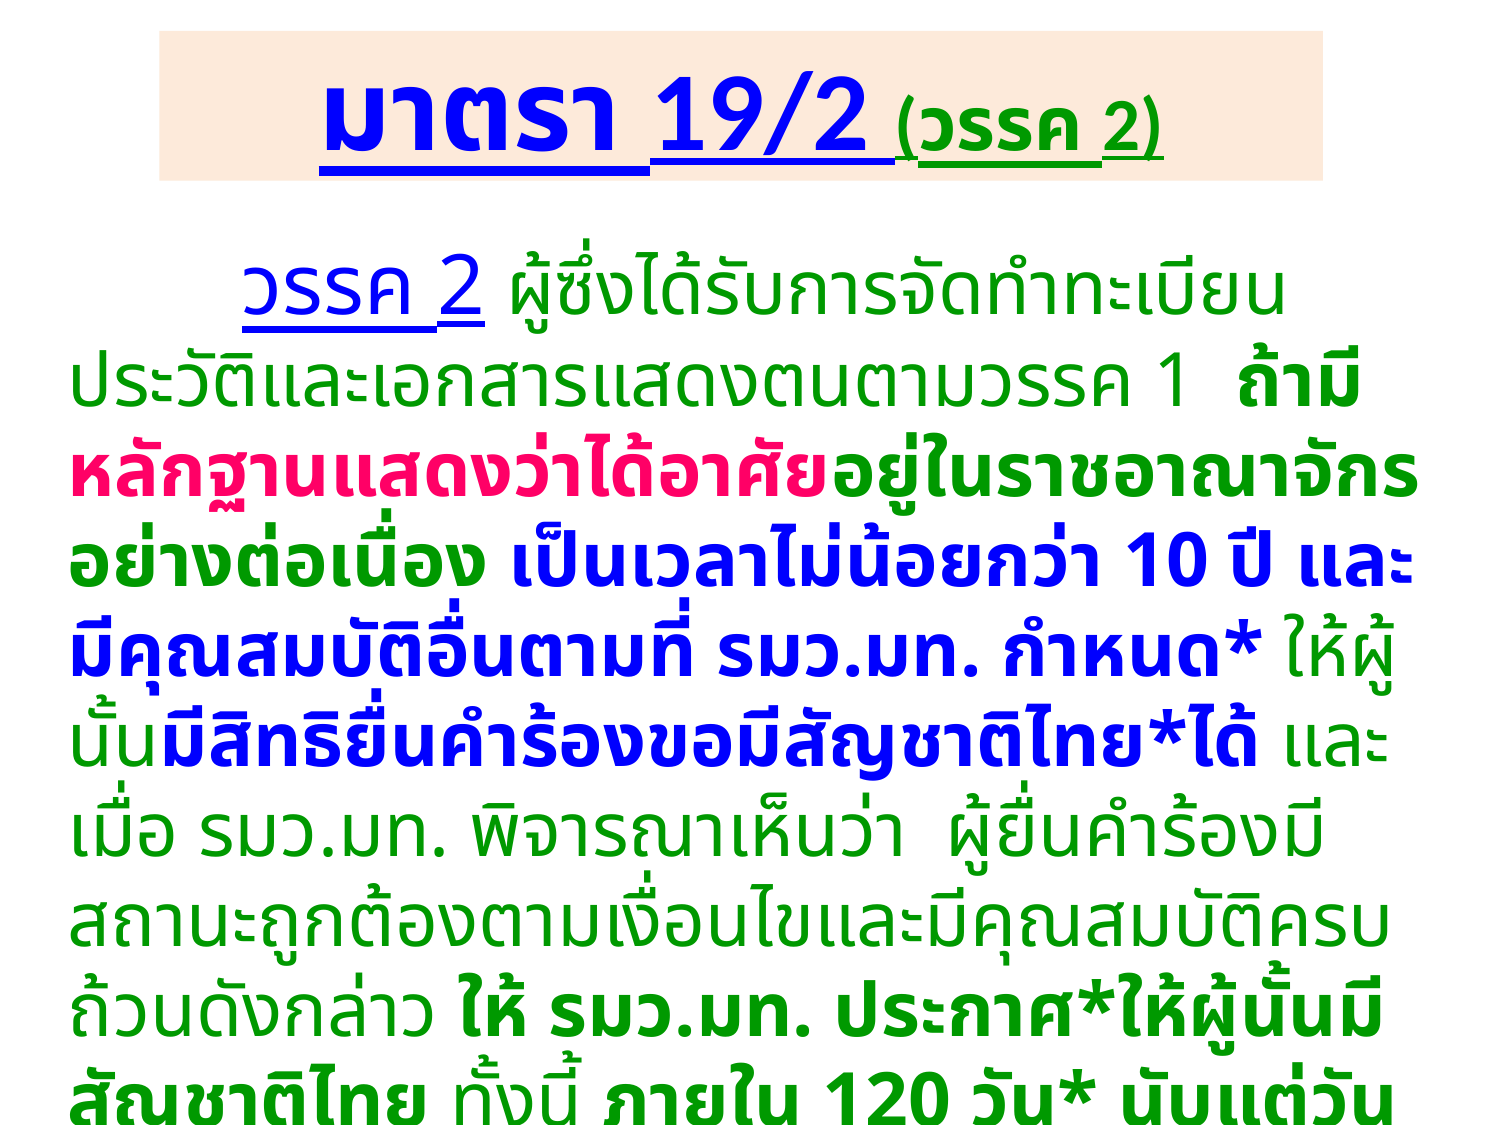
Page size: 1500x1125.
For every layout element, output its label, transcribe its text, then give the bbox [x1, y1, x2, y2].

text_box วรรค 2 ผู้ซึ่งได้รับการจัดทำทะเบียนประวัติและเอกสารแสดงตนตามวรรค 1 ถ้ามีหลักฐานแสดงว่าได้อาศัยอยู่ในราชอาณาจักรอย่างต่อเนื่อง เป็นเวลาไม่น้อยกว่า 10 ปี และมีคุณสมบัติอื่นตามที่ รมว.มท. กำหนด* ให้ผู้นั้นมีสิทธิยื่นคำร้องขอมีสัญชาติไทย*ได้ และเมื่อ รมว.มท. พิจารณาเห็นว่า ผู้ยื่นคำร้องมีสถานะถูกต้องตามเงื่อนไขและมีคุณสมบัติครบถ้วนดังกล่าว ให้ รมว.มท. ประกาศ*ให้ผู้นั้นมีสัญชาติไทย ทั้งนี้ ภายใน 120 วัน* นับแต่วันที่ได้รับคำร้อง และให้ถือว่าผู้นั้นมีสัญชาติไทยตั้งแต่วันที่รัฐมนตรีมีประกาศ [53, 223, 1436, 1125]
text_box มาตรา 19/2 (วรรค 2) [159, 30, 1323, 181]
